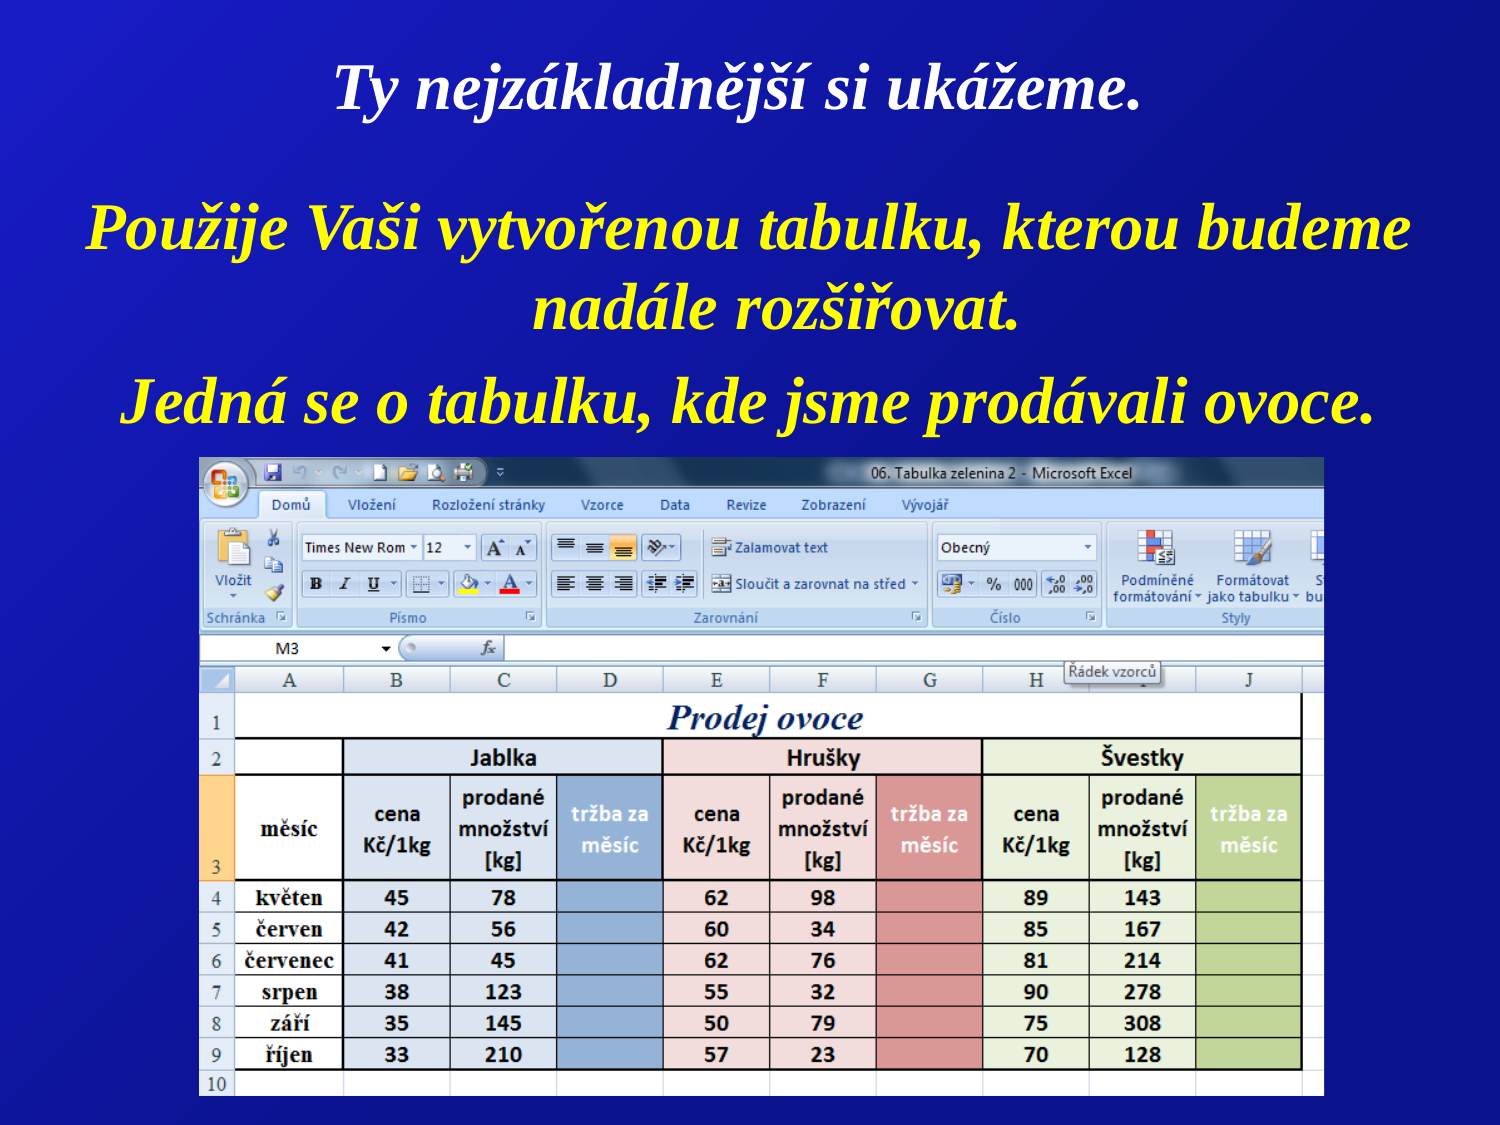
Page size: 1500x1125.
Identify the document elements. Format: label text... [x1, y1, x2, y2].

text_box Použije Vaši vytvořenou tabulku, kterou budeme nadále rozšiřovat. Jedná se o tabulku, kde jsme prodávali ovoce. [58, 175, 1442, 458]
picture [198, 456, 1325, 1097]
text_box Ty nejzákladnější si ukážeme. [46, 35, 1430, 153]
